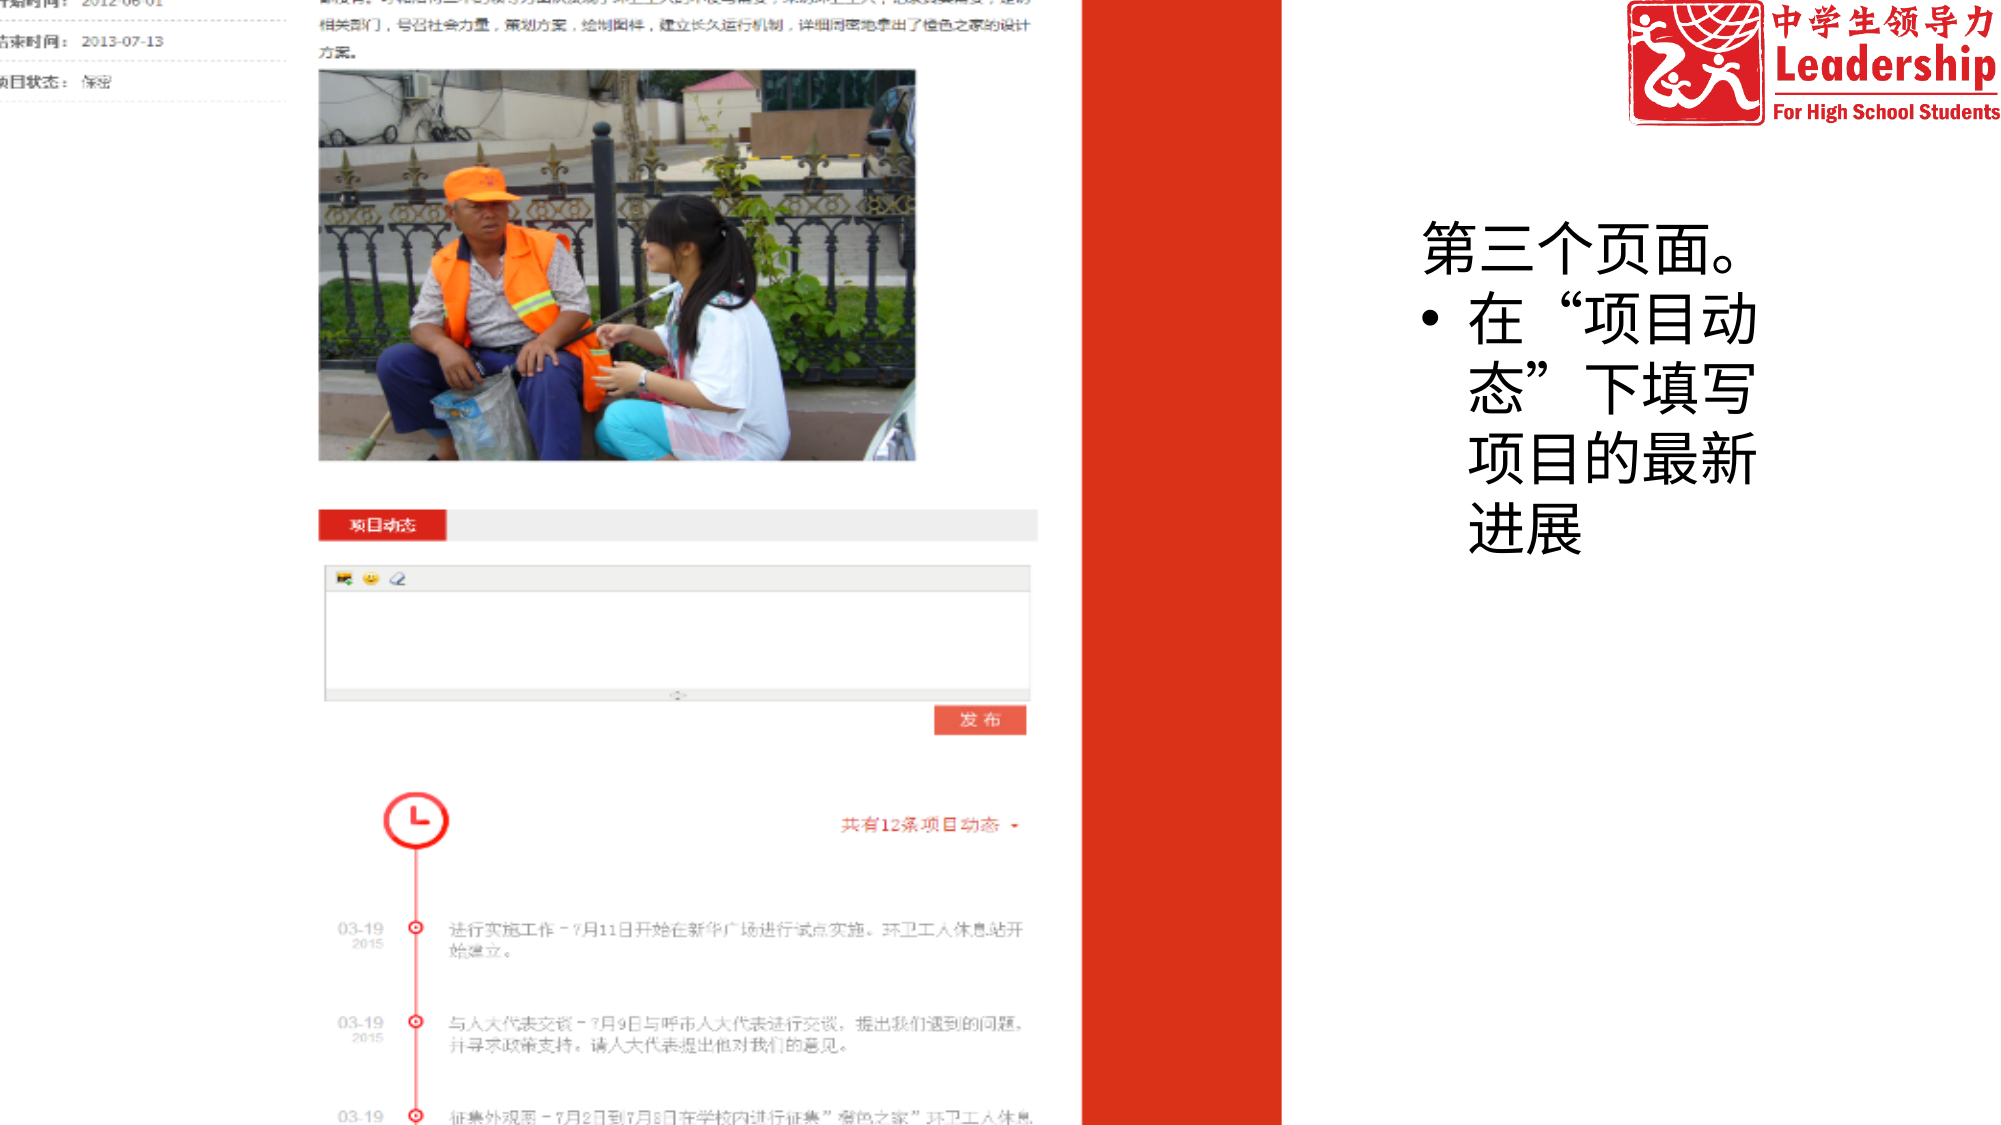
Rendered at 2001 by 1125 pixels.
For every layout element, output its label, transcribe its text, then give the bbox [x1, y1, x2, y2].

picture [1627, 0, 2000, 126]
picture [0, 0, 1282, 1125]
text_box 第三个页面。 在“项目动态”下填写项目的最新进展 [1405, 205, 1810, 570]
